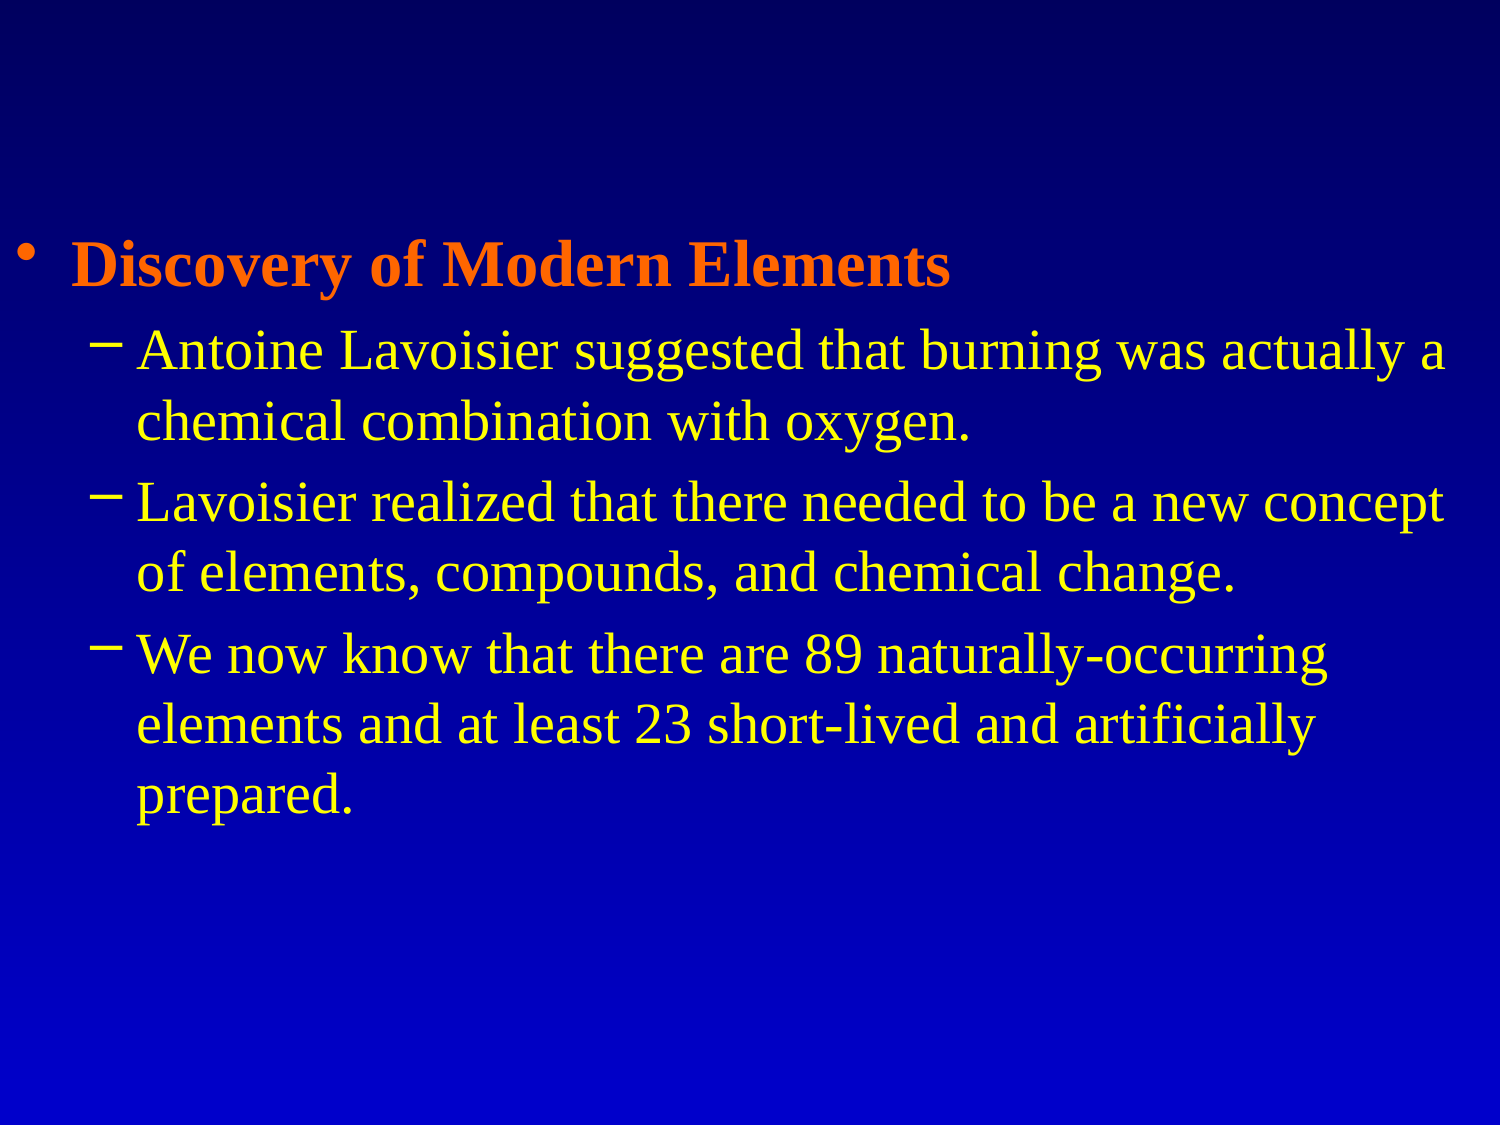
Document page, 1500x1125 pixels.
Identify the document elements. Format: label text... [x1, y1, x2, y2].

list Discovery of Modern Elements Antoine Lavoisier suggested that burning was actually a chemical combination with oxygen. Lavoisier realized that there needed to be a new concept of elements, compounds, and chemical change. We now know that there are 89 naturally-occurring elements and at least 23 short-lived and artificially prepared. [0, 212, 1500, 1001]
